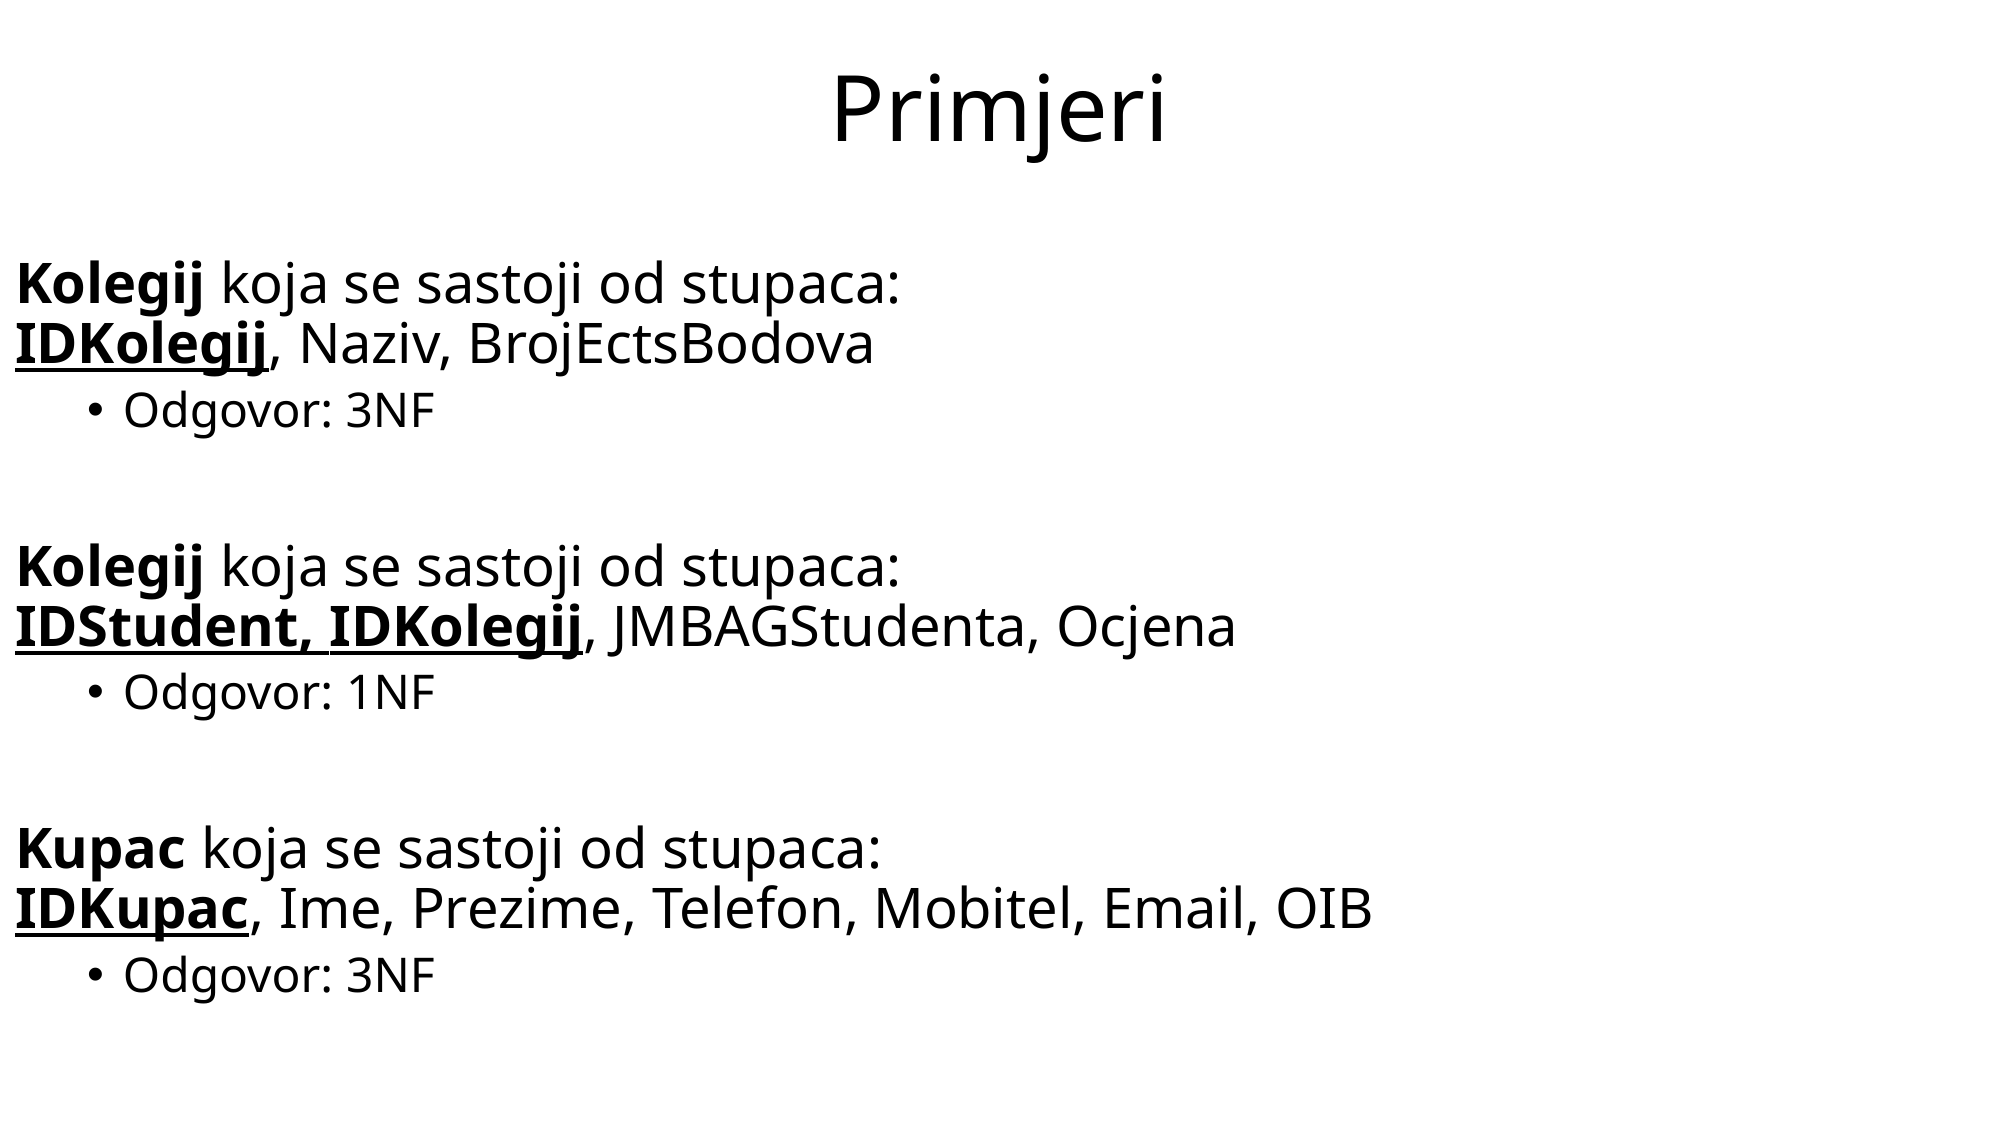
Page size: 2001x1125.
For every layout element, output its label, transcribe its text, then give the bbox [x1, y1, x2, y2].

list Kolegij koja se sastoji od stupaca: IDKolegij, Naziv, BrojEctsBodova Odgovor: 3NF Kolegij koja se sastoji od stupaca: IDStudent, IDKolegij, JMBAGStudenta, Ocjena Odgovor: 1NF Kupac koja se sastoji od stupaca: IDKupac, Ime, Prezime, Telefon, Mobitel, Email, OIB Odgovor: 3NF [0, 247, 2000, 1014]
title Primjeri [0, 3, 2000, 221]
